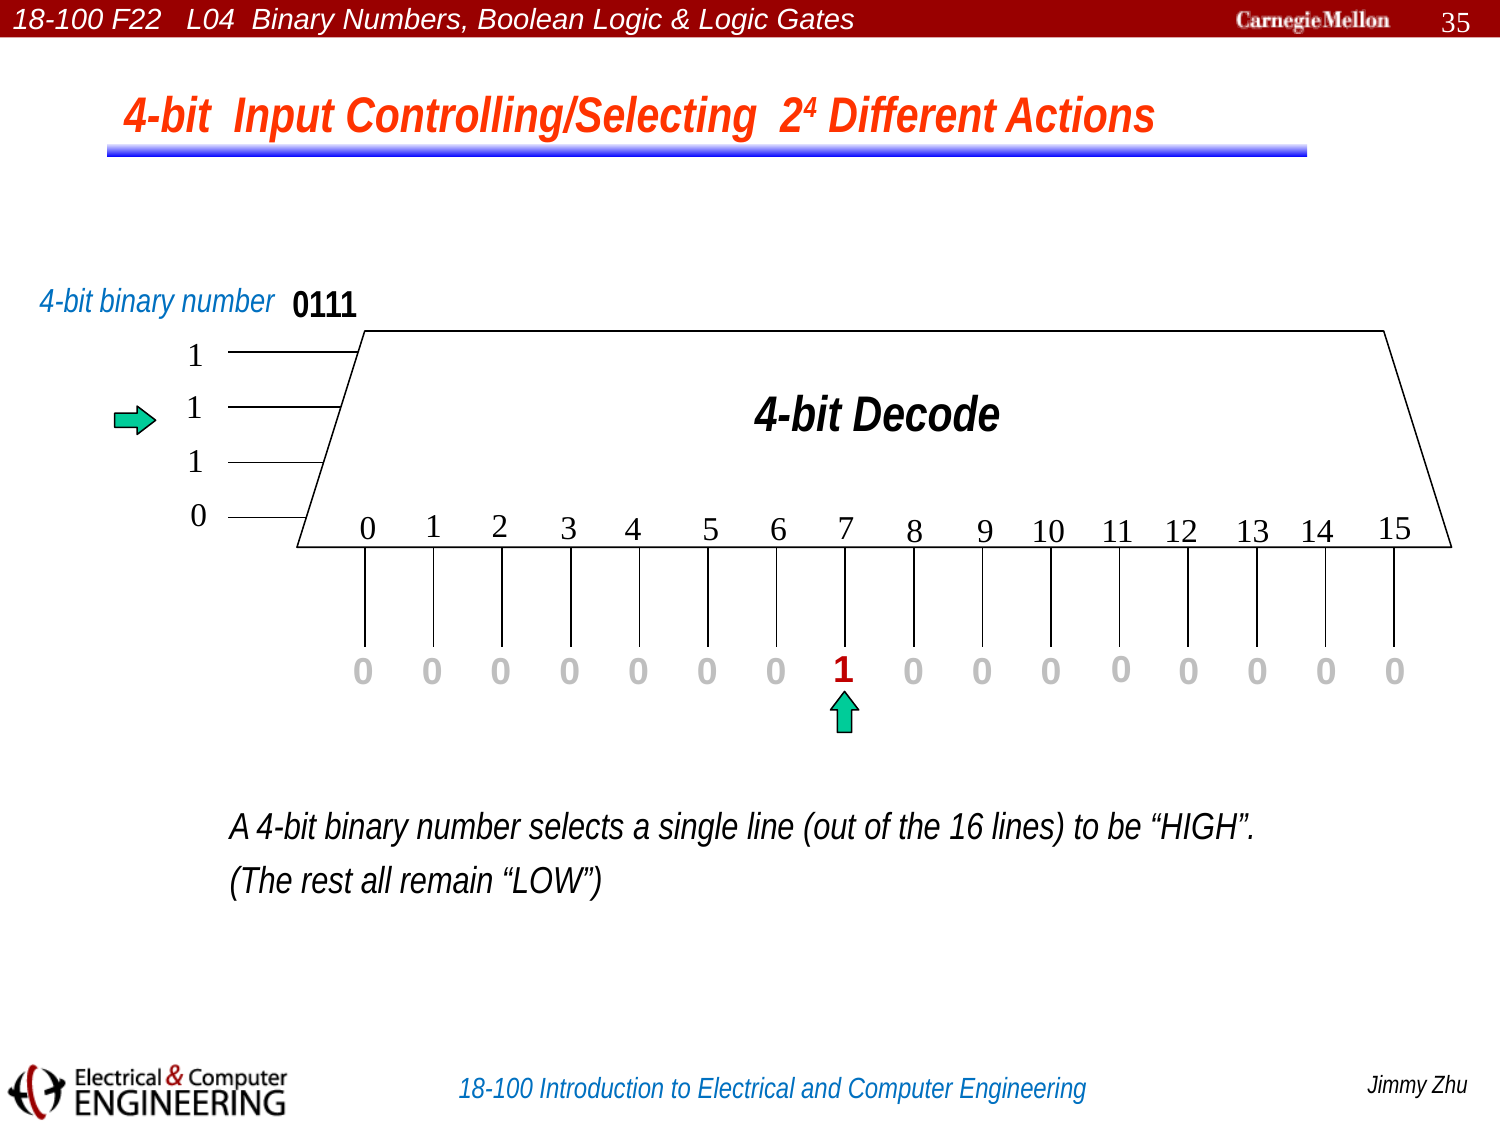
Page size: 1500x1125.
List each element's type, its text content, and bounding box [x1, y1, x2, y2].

text_box 0 [1163, 655, 1215, 700]
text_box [1234, 511, 1274, 551]
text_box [902, 511, 929, 551]
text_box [185, 441, 206, 478]
text_box [296, 527, 349, 548]
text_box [619, 509, 648, 547]
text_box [185, 495, 214, 535]
text_box 4-bit binary number [24, 272, 277, 327]
text_box 0 [475, 655, 527, 700]
text_box 4-bit Decode [740, 374, 1028, 449]
text_box [306, 471, 359, 517]
text_box 0 [682, 655, 733, 700]
text_box 0 [750, 655, 802, 700]
text_box 4-bit Input Controlling/Selecting 24 Different Actions [109, 75, 1183, 144]
text_box 0 [1301, 655, 1352, 700]
text_box [830, 691, 859, 733]
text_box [1298, 511, 1339, 548]
text_box [107, 144, 1308, 157]
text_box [1375, 508, 1416, 548]
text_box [364, 459, 1395, 647]
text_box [354, 508, 384, 548]
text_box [184, 388, 205, 425]
picture [0, 1058, 298, 1125]
text_box [323, 331, 1452, 548]
text_box [114, 406, 156, 435]
slide_number 35 [1217, 0, 1494, 34]
text_box 0 [888, 655, 940, 700]
text_box 0111 [277, 272, 373, 333]
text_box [697, 509, 724, 550]
text_box 0 [1369, 639, 1421, 700]
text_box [1162, 511, 1203, 548]
text_box 0 [338, 639, 390, 700]
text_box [832, 508, 861, 548]
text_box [765, 509, 794, 550]
text_box 0 [544, 655, 596, 700]
text_box 0 [1232, 655, 1284, 700]
text_box 0 [407, 655, 458, 700]
text_box 0 [957, 655, 1009, 700]
text_box 1 [818, 655, 870, 698]
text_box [556, 508, 582, 548]
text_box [972, 511, 999, 551]
text_box 0 [1025, 655, 1077, 700]
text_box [1099, 511, 1137, 548]
text_box 0 [613, 655, 665, 700]
text_box 0 [1096, 655, 1147, 698]
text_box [486, 506, 515, 544]
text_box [185, 335, 206, 373]
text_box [1029, 511, 1070, 551]
text_box A 4-bit binary number selects a single line (out of the 16 lines) to be “HIGH”. (The rest all remain “LOW”) [214, 785, 1280, 908]
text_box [423, 506, 444, 544]
